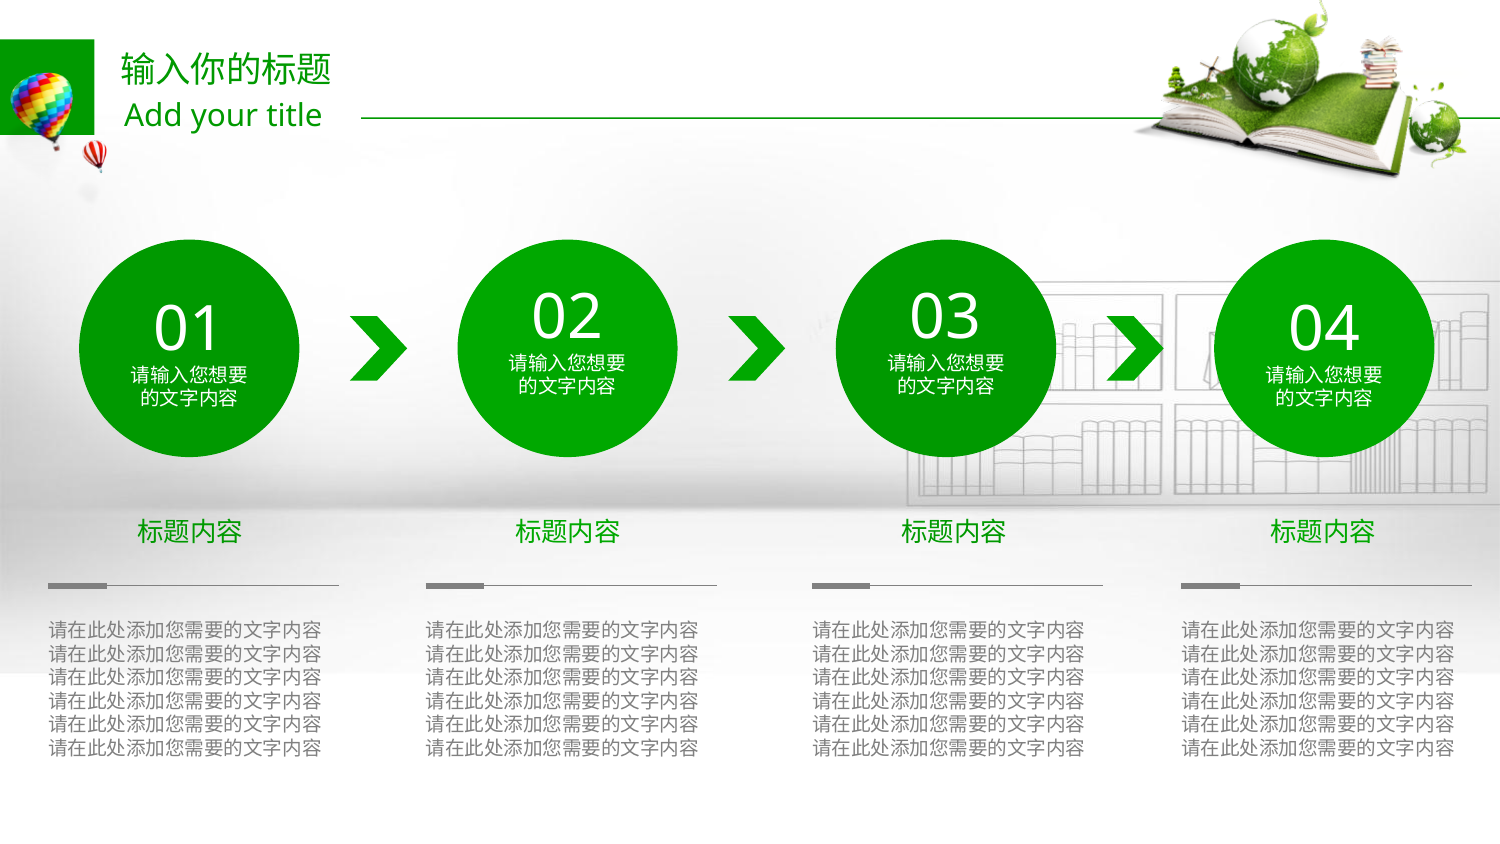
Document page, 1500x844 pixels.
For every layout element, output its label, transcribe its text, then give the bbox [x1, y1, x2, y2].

text_box [1106, 316, 1164, 381]
text_box 请在此处添加您需要的文字内容请在此处添加您需要的文字内容请在此处添加您需要的文字内容请在此处添加您需要的文字内容 请在此处添加您需要的文字内容 请在此处添加您需要的文字内容 [812, 618, 1103, 783]
text_box 标题内容 [1174, 507, 1473, 555]
text_box 请在此处添加您需要的文字内容请在此处添加您需要的文字内容请在此处添加您需要的文字内容请在此处添加您需要的文字内容 请在此处添加您需要的文字内容 请在此处添加您需要的文字内容 [1181, 618, 1473, 783]
text_box 02 请输入您想要的文字内容 [457, 239, 678, 458]
text_box [728, 316, 786, 381]
text_box 标题内容 [419, 507, 717, 555]
text_box 04 请输入您想要的文字内容 [1214, 239, 1435, 458]
text_box 请在此处添加您需要的文字内容请在此处添加您需要的文字内容请在此处添加您需要的文字内容请在此处添加您需要的文字内容 请在此处添加您需要的文字内容 请在此处添加您需要的文字内容 [48, 618, 339, 830]
text_box 01 请输入您想要的文字内容 [79, 239, 300, 458]
text_box [349, 316, 408, 381]
text_box 标题内容 [805, 507, 1103, 555]
text_box 请在此处添加您需要的文字内容请在此处添加您需要的文字内容请在此处添加您需要的文字内容请在此处添加您需要的文字内容 请在此处添加您需要的文字内容 请在此处添加您需要的文字内容 [425, 618, 717, 783]
text_box 标题内容 [41, 507, 339, 555]
text_box 03 请输入您想要的文字内容 [835, 239, 1057, 458]
picture [0, 0, 1500, 844]
